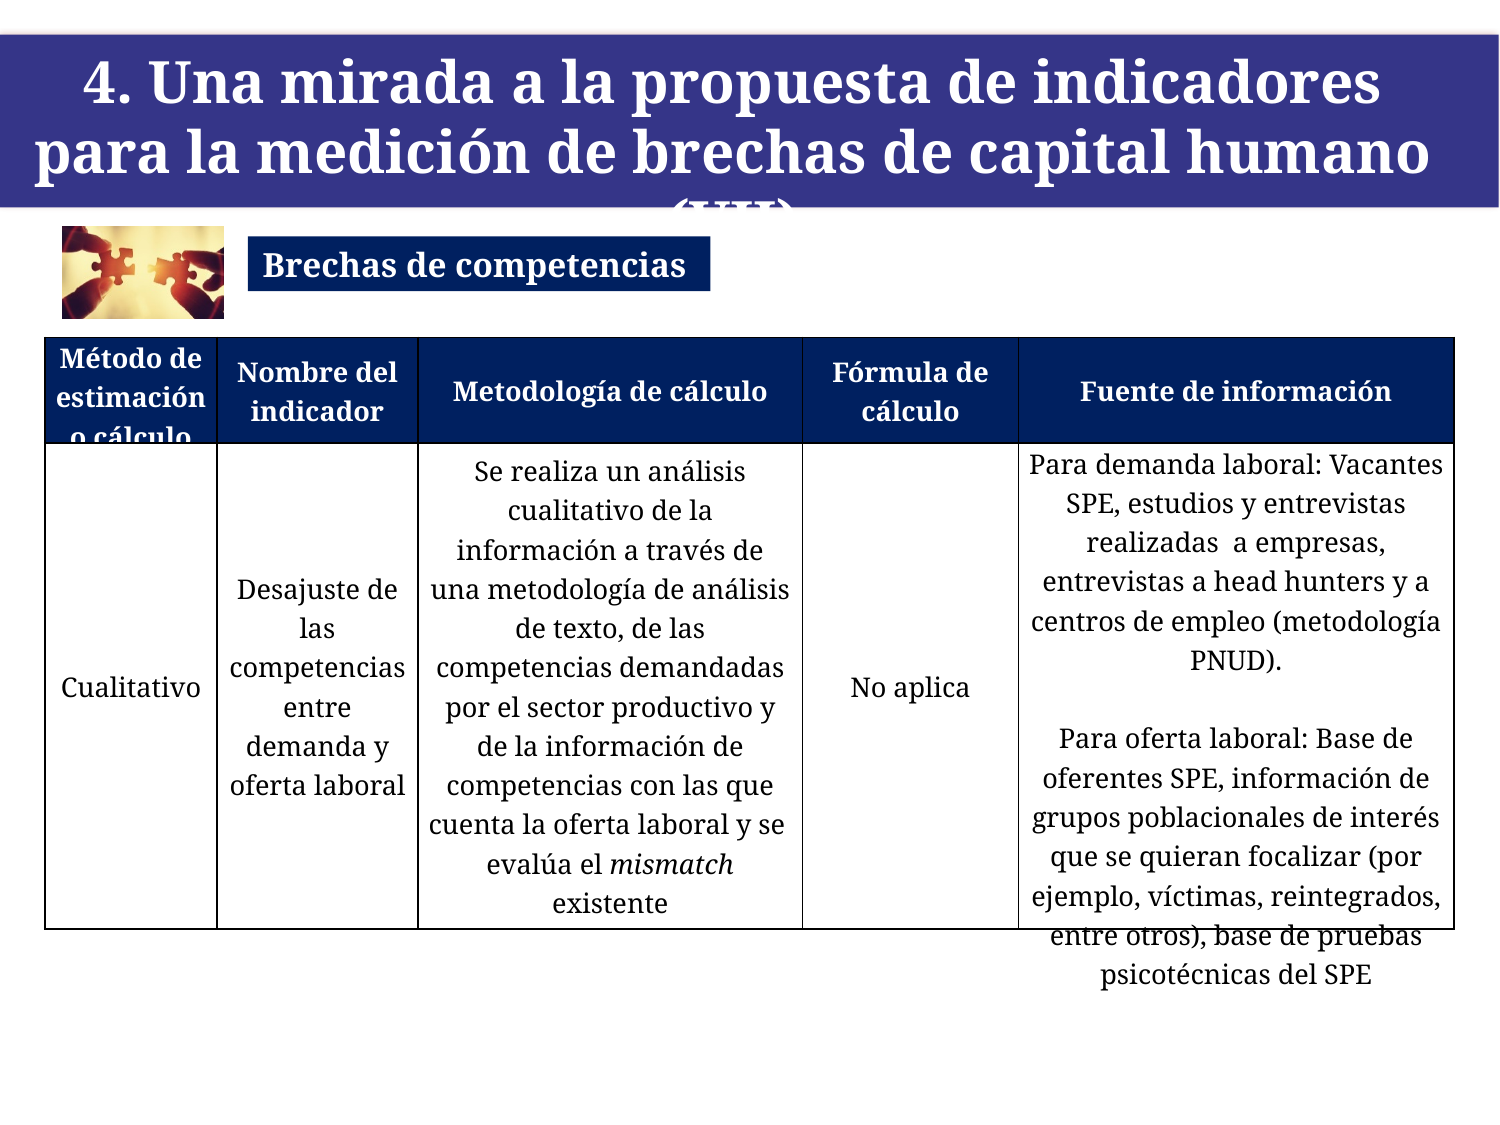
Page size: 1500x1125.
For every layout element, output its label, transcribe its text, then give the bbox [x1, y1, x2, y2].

table_cell No aplica [803, 444, 1018, 928]
text_box 4. Una mirada a la propuesta de indicadores para la medición de brechas de capital humano (VII) [28, 45, 1438, 256]
text_box [0, 34, 1499, 208]
table_header Fuente de información [1019, 338, 1453, 442]
table_cell Se realiza un análisis cualitativo de la información a través de una metodología de análisis de texto, de las competencias demandadas por el sector productivo y de la información de competencias con las que cuenta la oferta laboral y se evalúa el mismatch existente [419, 444, 802, 928]
table_header Nombre del indicador [218, 338, 417, 442]
table_header Fórmula de cálculo [803, 338, 1018, 442]
table_cell Para demanda laboral: Vacantes SPE, estudios y entrevistas realizadas a empresas, entrevistas a head hunters y a centros de empleo (metodología PNUD). Para oferta laboral: Base de oferentes SPE, información de grupos poblacionales de interés que se quieran focalizar (por ejemplo, víctimas, reintegrados, entre otros), base de pruebas psicotécnicas del SPE [1019, 444, 1453, 928]
picture [62, 226, 225, 319]
text_box Brechas de competencias [247, 236, 711, 292]
table_cell Desajuste de las competencias entre demanda y oferta laboral [218, 444, 417, 928]
table_cell Cualitativo [46, 444, 216, 928]
table_header Método de estimación o cálculo [46, 338, 216, 442]
table_header Metodología de cálculo [419, 338, 802, 442]
